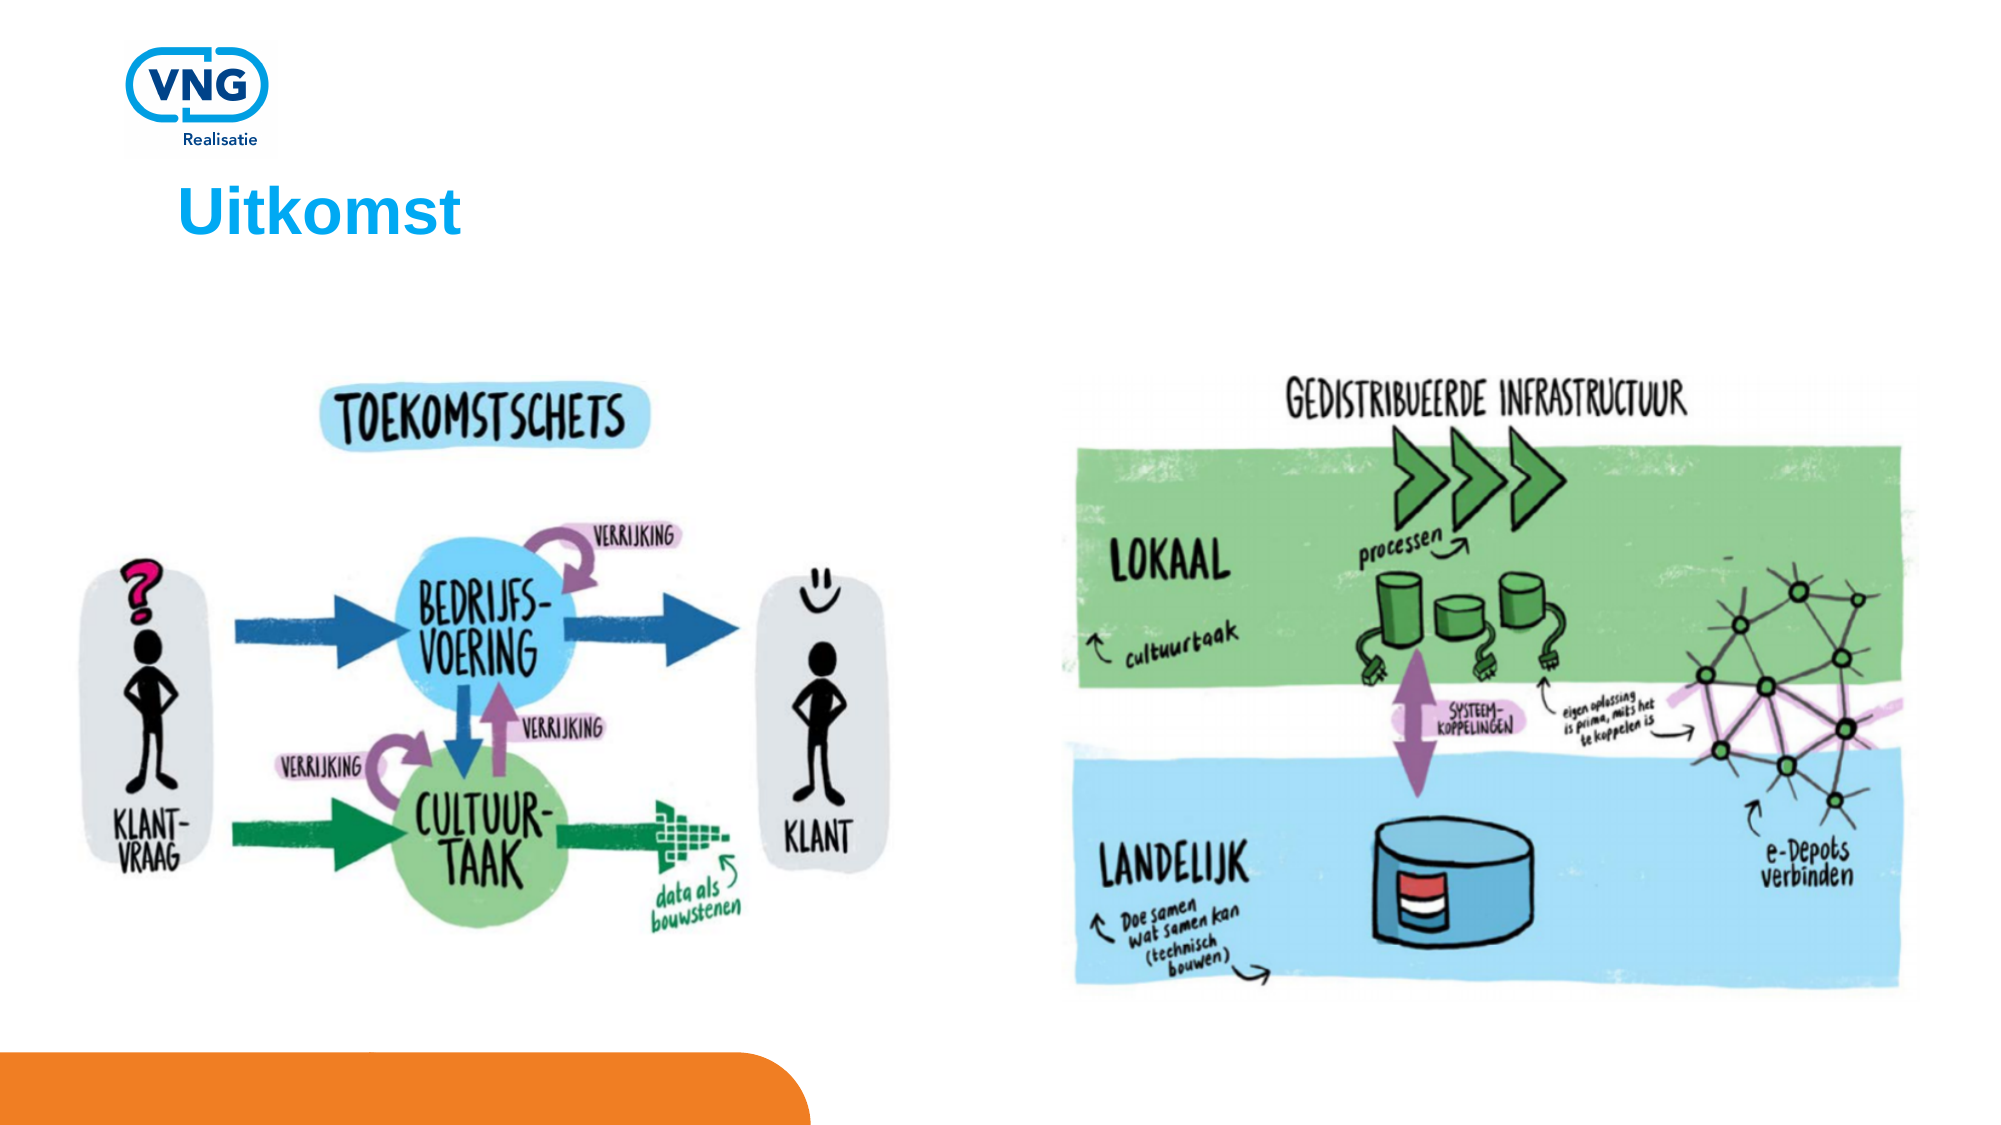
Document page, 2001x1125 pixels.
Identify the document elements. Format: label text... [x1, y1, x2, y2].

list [30, 375, 950, 953]
picture [124, 40, 278, 159]
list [1025, 375, 1946, 1042]
title Uitkomst [177, 177, 1823, 296]
